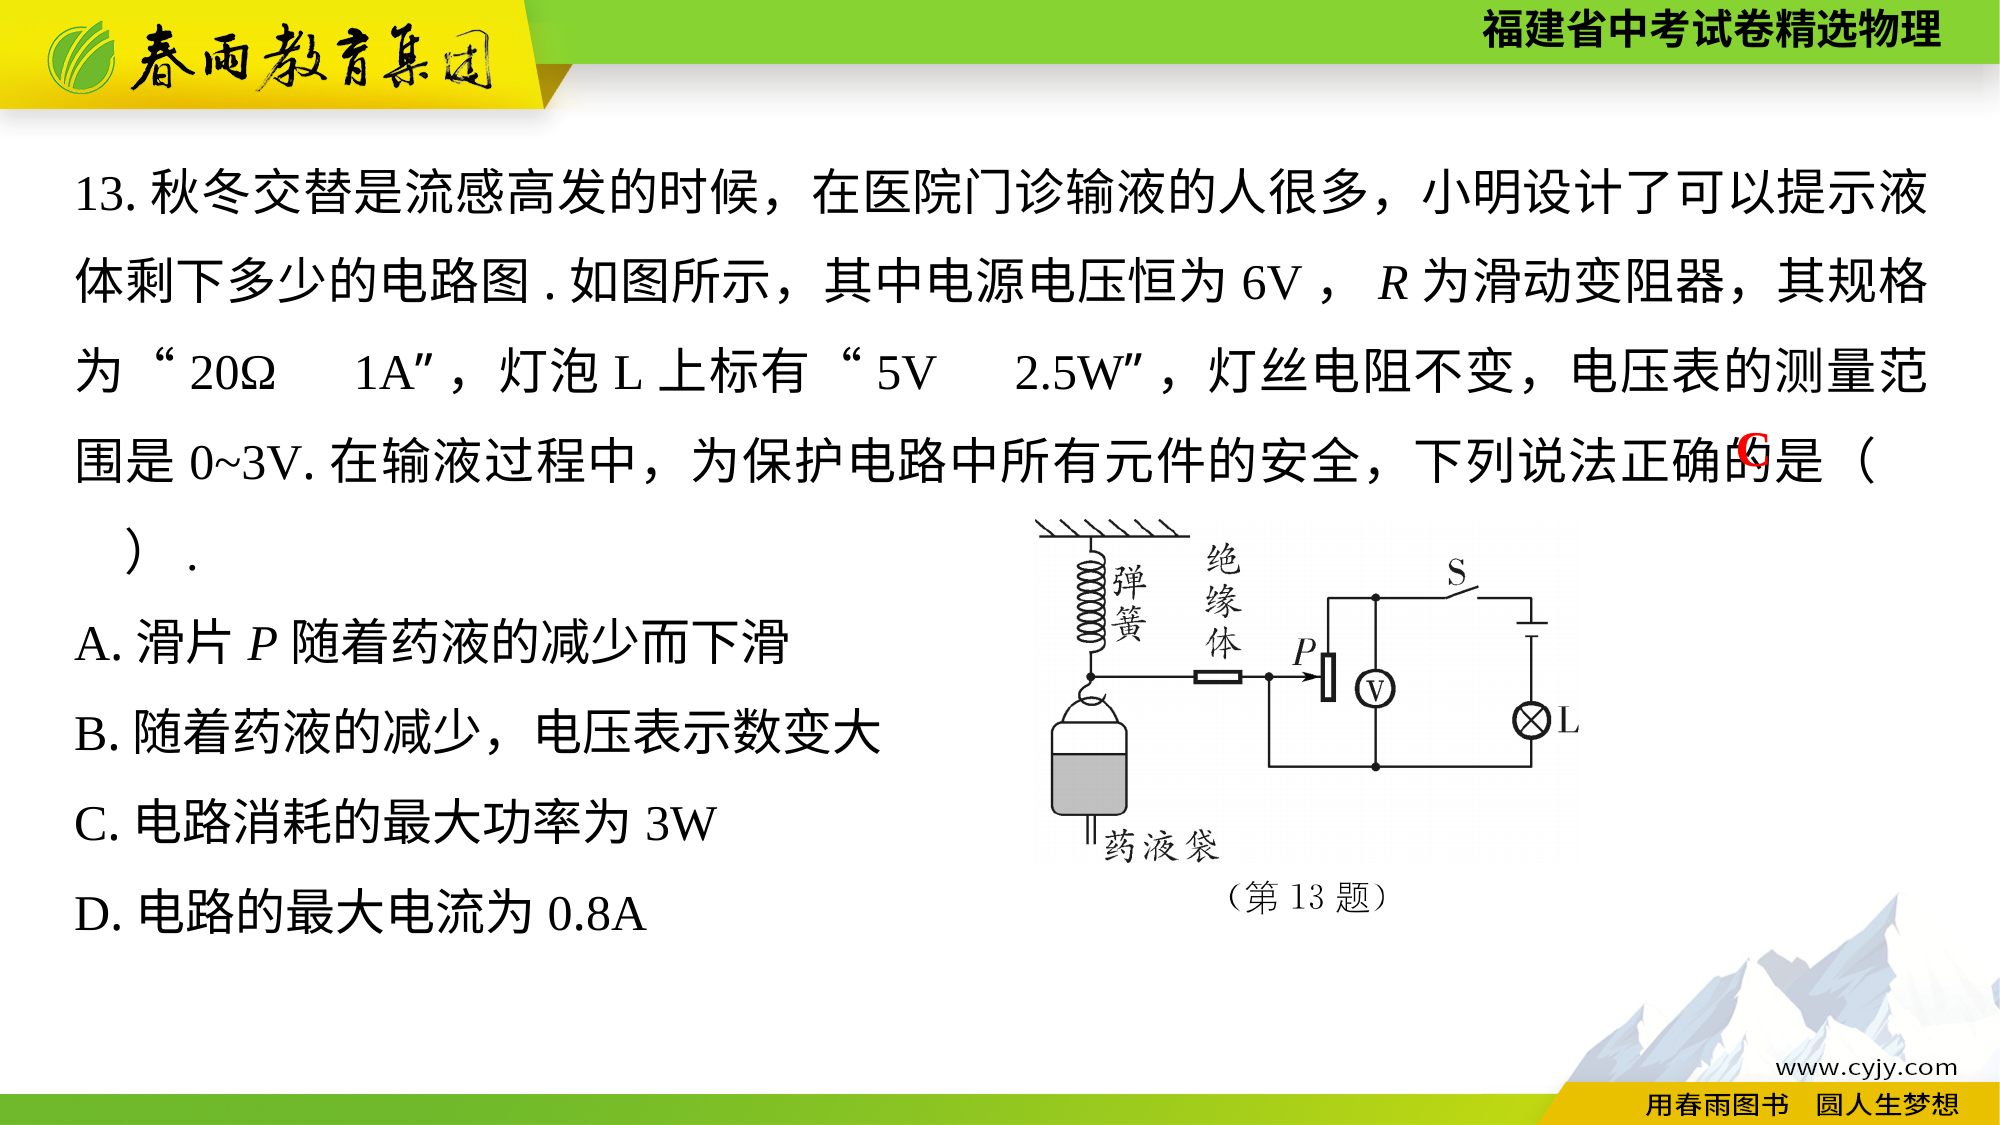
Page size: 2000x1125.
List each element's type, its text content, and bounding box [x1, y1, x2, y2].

text_box C [1720, 408, 1787, 484]
picture [0, 0, 2000, 1125]
list 13.秋冬交替是流感高发的时候，在医院门诊输液的人很多，小明设计了可以提示液体剩下多少的电路图.如图所示，其中电源电压恒为6V，R为滑动变阻器，其规格为“20Ω 1A”，灯泡L上标有“5V 2.5W”，灯丝电阻不变，电压表的测量范围是0~3V.在输液过程中，为保护电路中所有元件的安全，下列说法正确的是（ ）. A.滑片P随着药液的减少而下滑 B.随着药液的减少，电压表示数变大 C.电路消耗的最大功率为3W D.电路的最大电流为0.8A [59, 122, 1944, 865]
